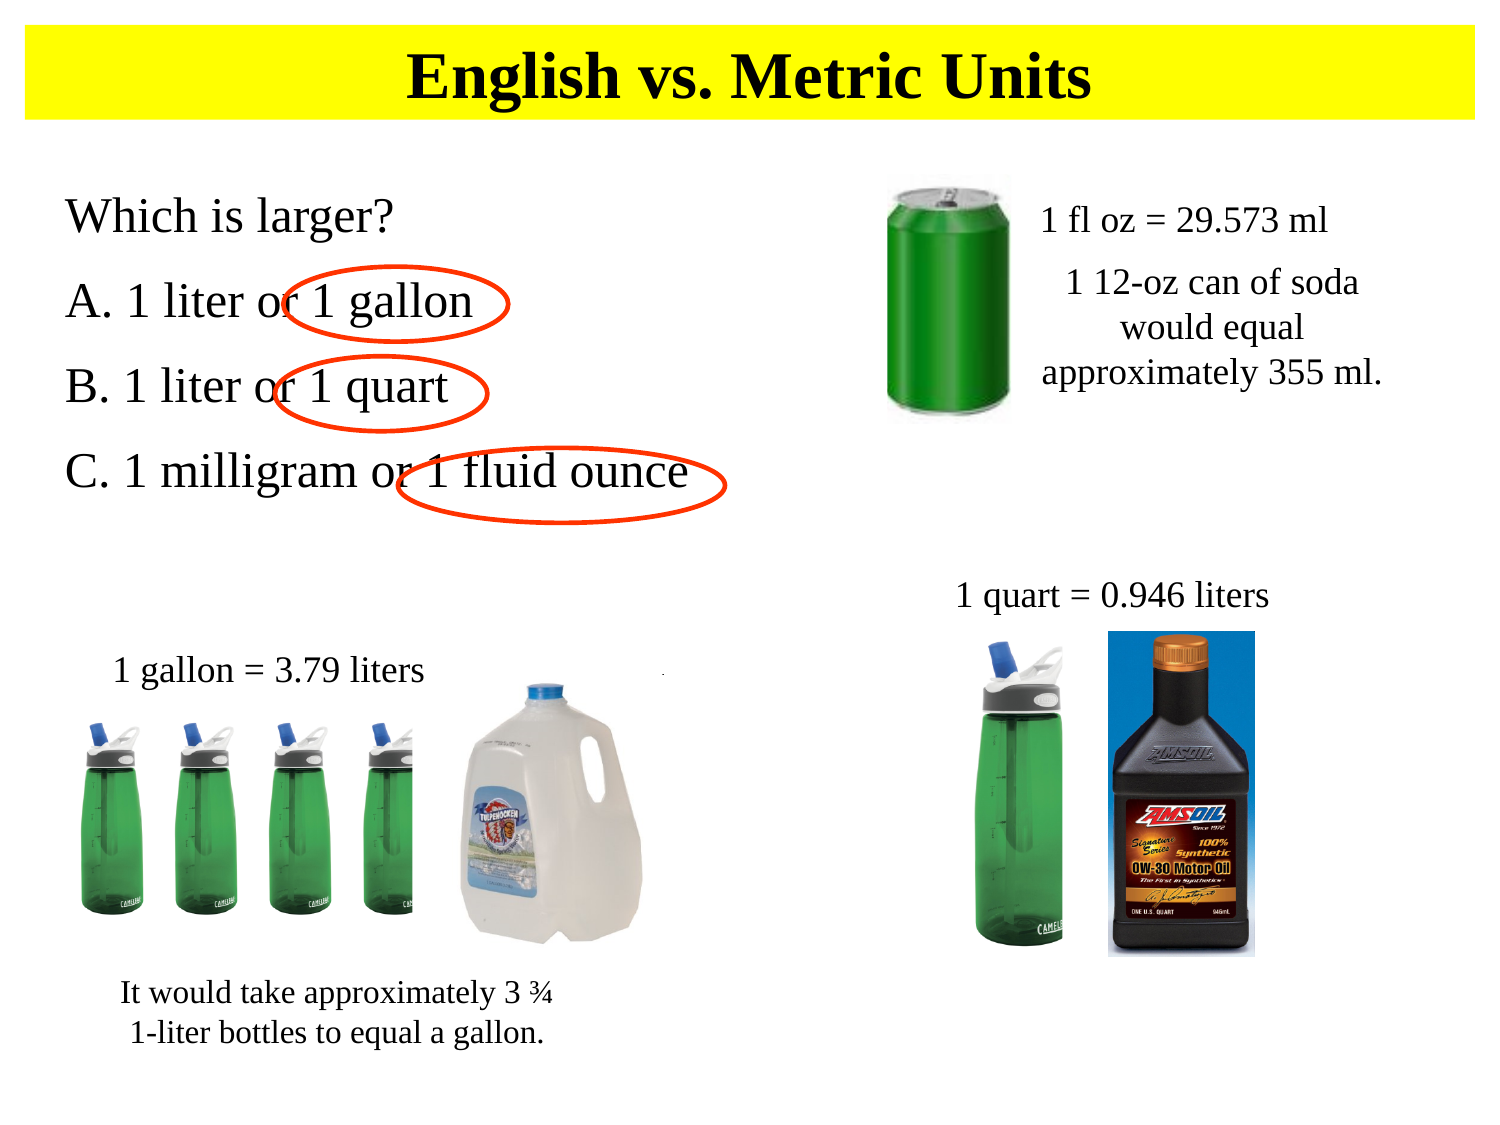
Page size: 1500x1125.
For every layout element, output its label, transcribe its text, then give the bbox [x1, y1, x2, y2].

text_box Which is larger? A. 1 liter or 1 gallon B. 1 liter or 1 quart C. 1 milligram or 1 fluid ounce [49, 174, 396, 505]
text_box English vs. Metric Units [24, 24, 1475, 120]
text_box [62, 266, 664, 1059]
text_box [274, 355, 1351, 963]
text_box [397, 174, 1401, 524]
